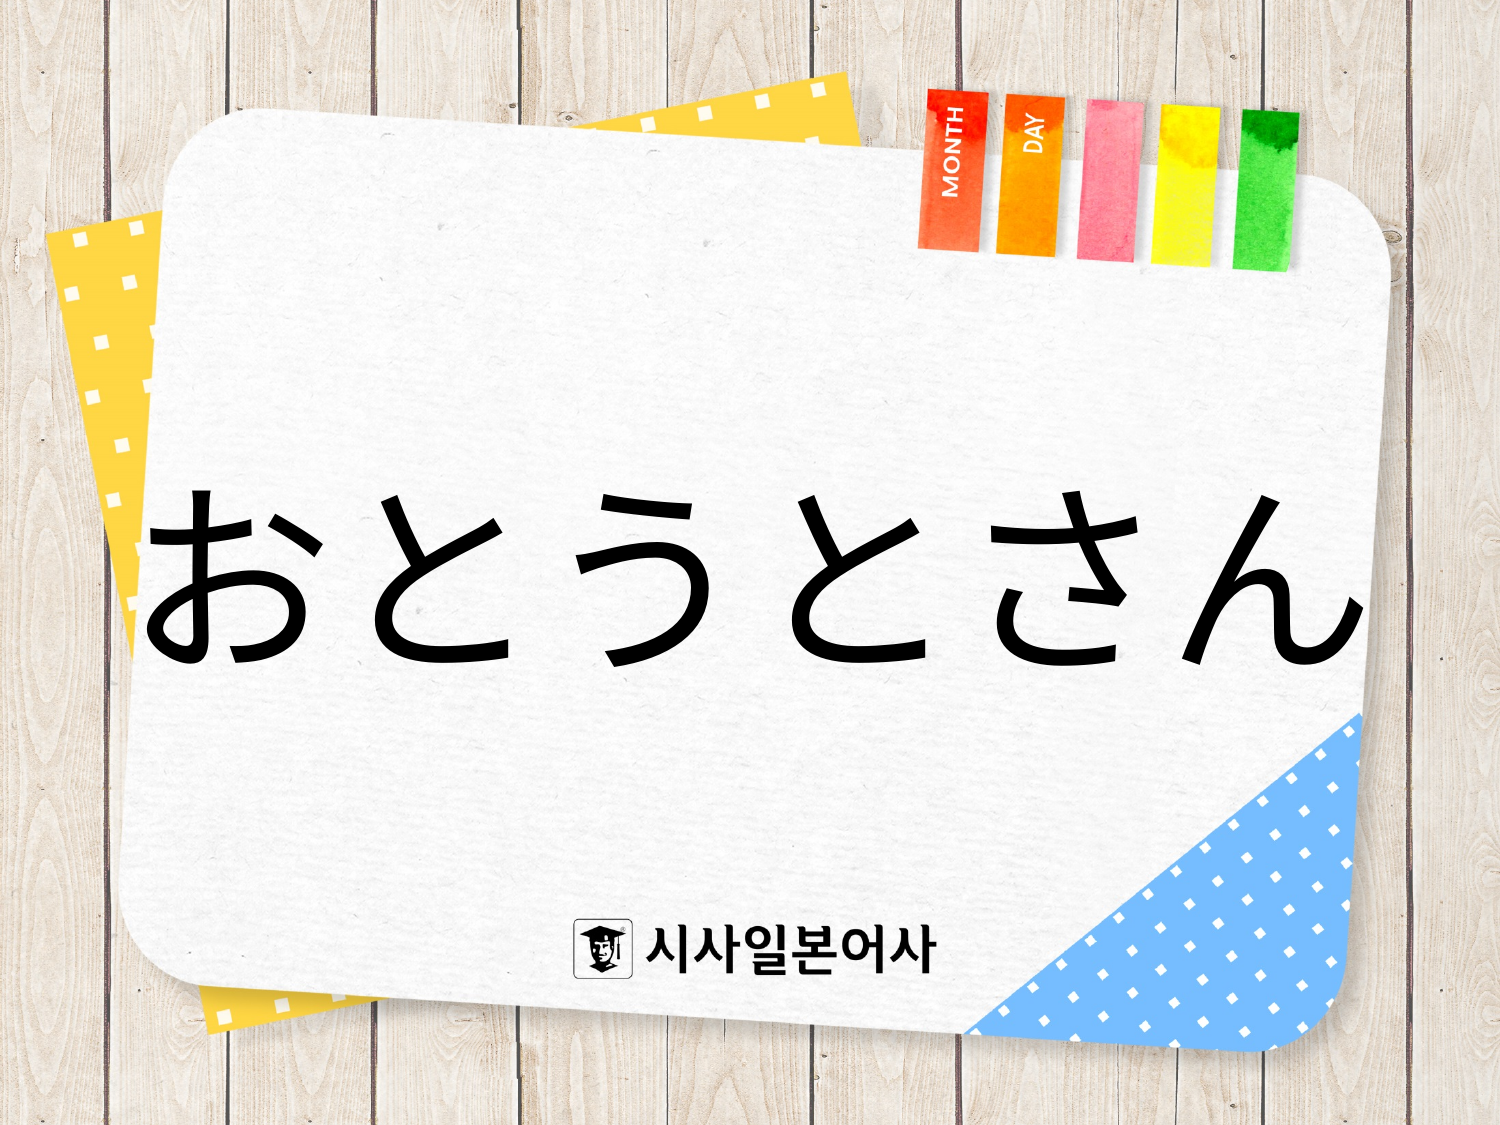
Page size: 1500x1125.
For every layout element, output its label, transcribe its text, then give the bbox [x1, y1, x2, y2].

picture [0, 0, 1500, 1125]
title おとうとさん [75, 338, 1425, 811]
